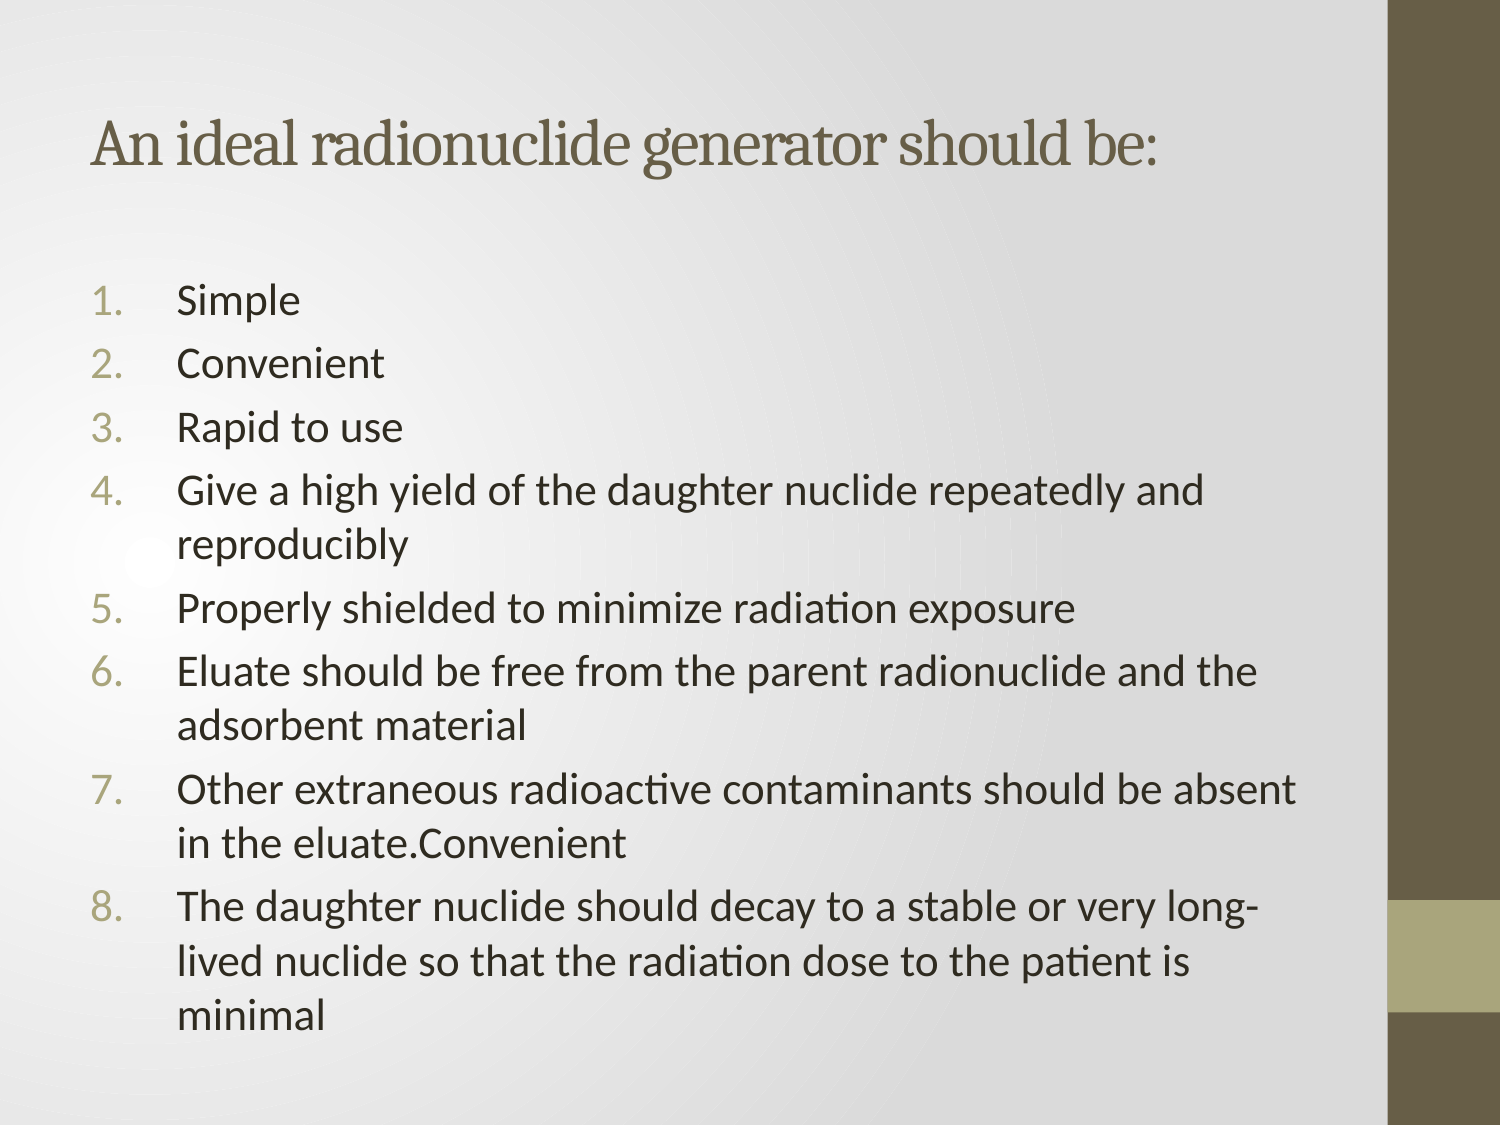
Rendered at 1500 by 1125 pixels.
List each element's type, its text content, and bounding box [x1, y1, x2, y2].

list Simple Convenient Rapid to use Give a high yield of the daughter nuclide repeatedly and reproducibly Properly shielded to minimize radiation exposure Eluate should be free from the parent radionuclide and the adsorbent material Other extraneous radioactive contaminants should be absent in the eluate.Convenient The daughter nuclide should decay to a stable or very long-lived nuclide so that the radiation dose to the patient is minimal [74, 262, 1326, 1051]
title An ideal radionuclide generator should be: [75, 45, 1325, 233]
